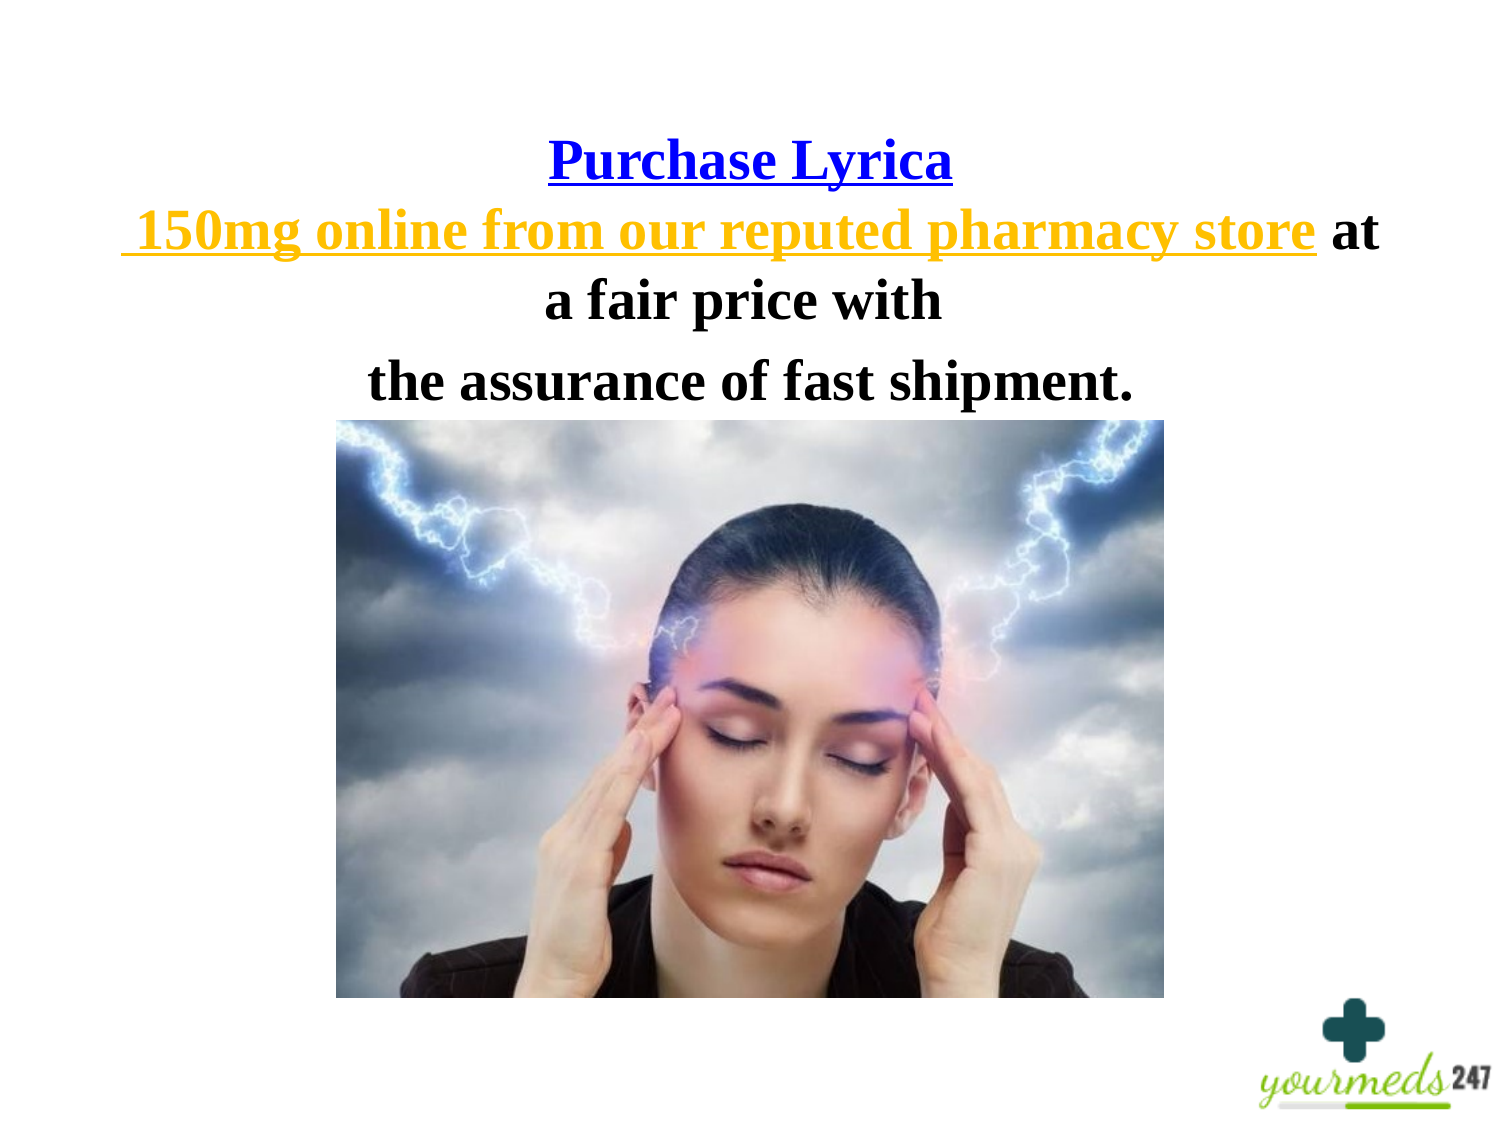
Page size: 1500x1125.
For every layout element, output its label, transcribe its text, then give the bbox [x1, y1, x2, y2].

picture [1248, 995, 1500, 1125]
list Purchase Lyrica 150mg online from our reputed pharmacy store at a fair price with the assurance of fast shipment. [100, 113, 1402, 857]
picture [336, 420, 1164, 999]
